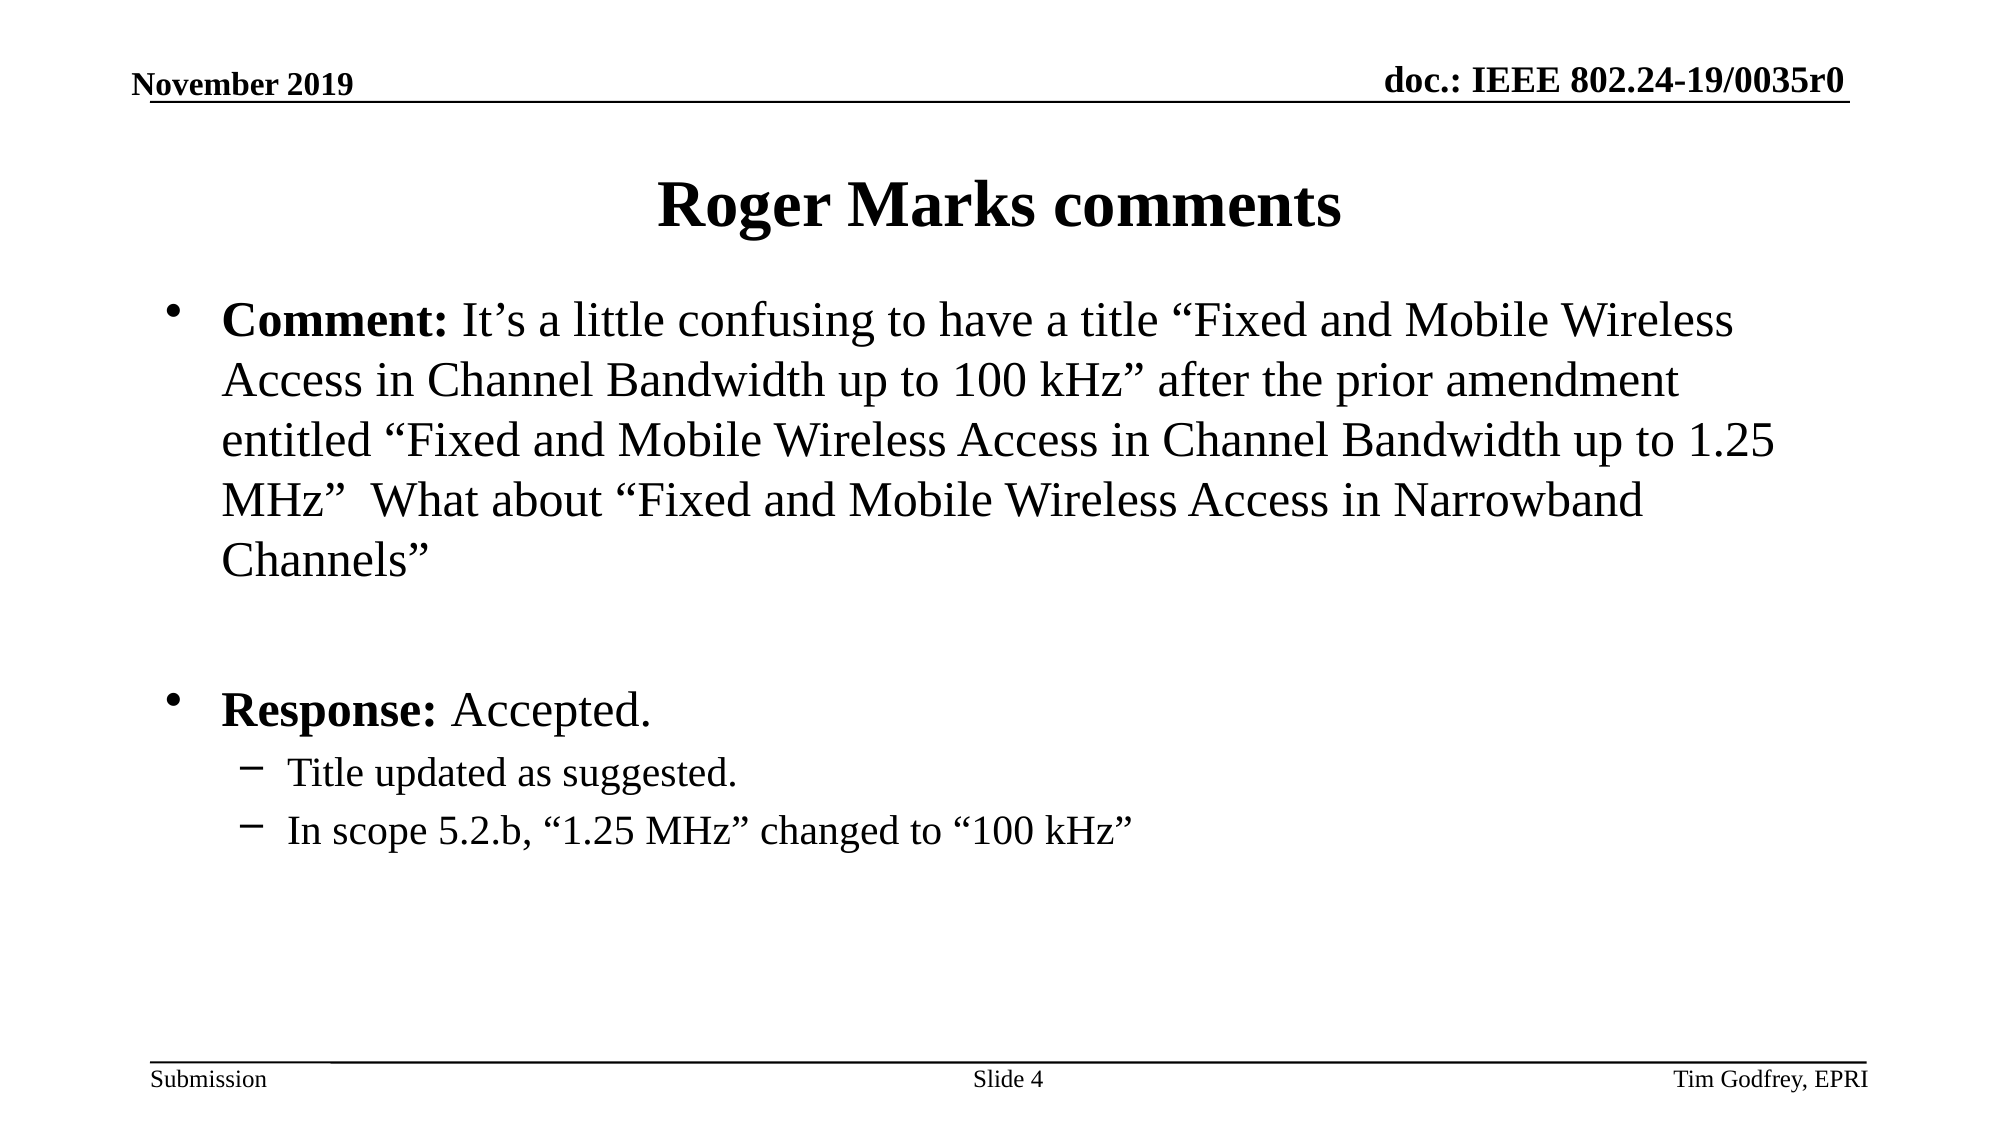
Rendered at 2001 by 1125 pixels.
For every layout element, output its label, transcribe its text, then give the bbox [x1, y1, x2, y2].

list Comment: It’s a little confusing to have a title “Fixed and Mobile Wireless Access in Channel Bandwidth up to 100 kHz” after the prior amendment entitled “Fixed and Mobile Wireless Access in Channel Bandwidth up to 1.25 MHz” What about “Fixed and Mobile Wireless Access in Narrowband Channels” Response: Accepted. Title updated as suggested. In scope 5.2.b, “1.25 MHz” changed to “100 kHz” [150, 278, 1850, 1000]
footer Tim Godfrey, EPRI [1670, 1061, 1869, 1093]
title Roger Marks comments [150, 112, 1850, 278]
slide_number Slide 4 [964, 1061, 1053, 1093]
